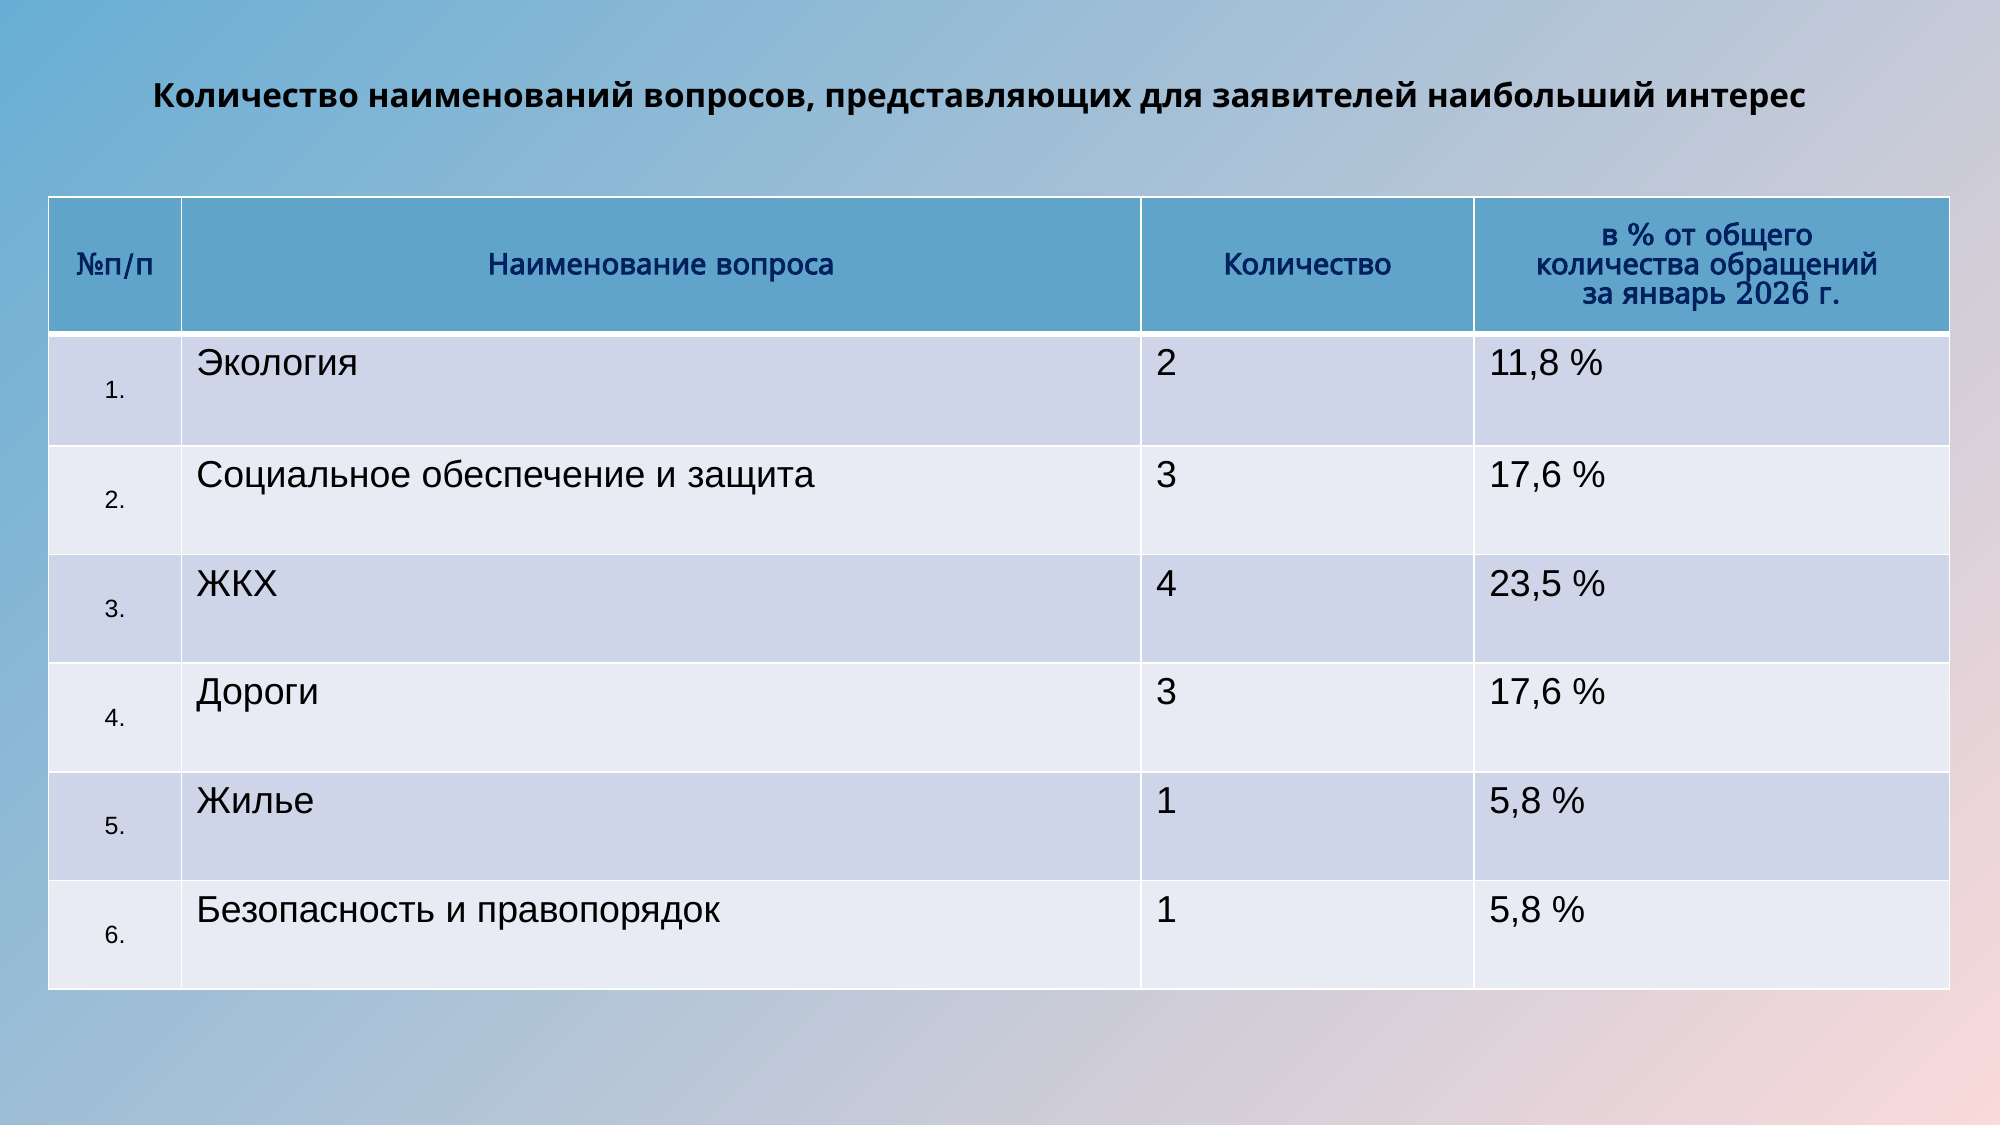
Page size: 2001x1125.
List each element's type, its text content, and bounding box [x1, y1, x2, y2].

table_header Количество [1142, 198, 1473, 331]
table_cell 5. [49, 773, 181, 880]
table_cell 6. [49, 881, 181, 988]
table_cell Безопасность и правопорядок [182, 881, 1140, 988]
table_cell 11,8 % [1475, 337, 1949, 445]
table_cell 1 [1142, 773, 1473, 880]
table_cell 17,6 % [1475, 447, 1949, 554]
table_header в % от общего количества обращений за январь 2026 г. [1475, 198, 1949, 331]
table_cell ЖКХ [182, 555, 1140, 662]
table_header Наименование вопроса [182, 198, 1140, 331]
table_cell 4. [49, 664, 181, 771]
table_cell Дороги [182, 664, 1140, 771]
table_cell 3 [1142, 447, 1473, 554]
table_cell 3 [1142, 664, 1473, 771]
table_cell 23,5 % [1475, 555, 1949, 662]
table_cell 5,8 % [1475, 881, 1949, 988]
table_cell 17,6 % [1475, 664, 1949, 771]
table_header №п/п [49, 198, 181, 331]
title Количество наименований вопросов, представляющих для заявителей наибольший интерес [137, 41, 1863, 154]
table_cell 4 [1142, 555, 1473, 662]
table_cell 3. [49, 555, 181, 662]
table_cell Социальное обеспечение и защита [182, 447, 1140, 554]
table_cell 1 [1142, 881, 1473, 988]
table_cell Жилье [182, 773, 1140, 880]
table_cell 5,8 % [1475, 773, 1949, 880]
table_cell 2 [1142, 337, 1473, 445]
table_cell 1. [49, 337, 181, 445]
table_cell Экология [182, 337, 1140, 445]
table_cell 2. [49, 447, 181, 554]
